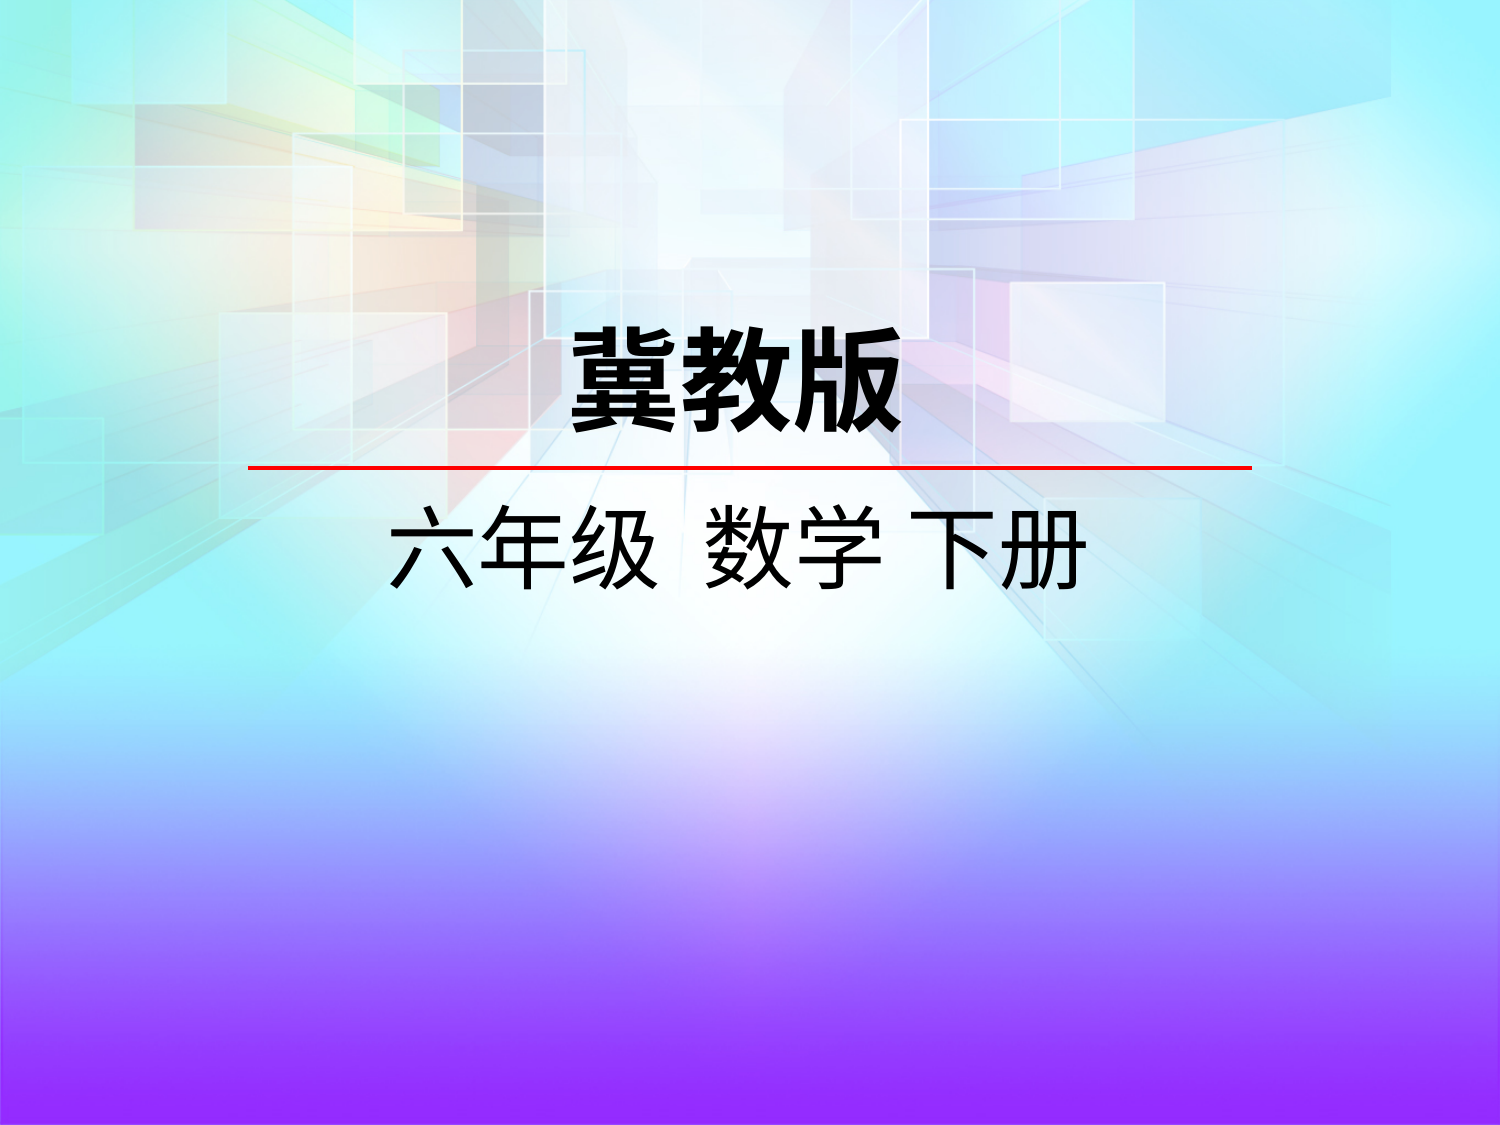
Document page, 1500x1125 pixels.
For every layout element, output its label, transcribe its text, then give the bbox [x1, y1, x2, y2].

text_box 六年级 数学 下册 [312, 483, 1164, 609]
text_box 冀教版 [549, 302, 925, 453]
picture [0, 0, 1500, 1125]
